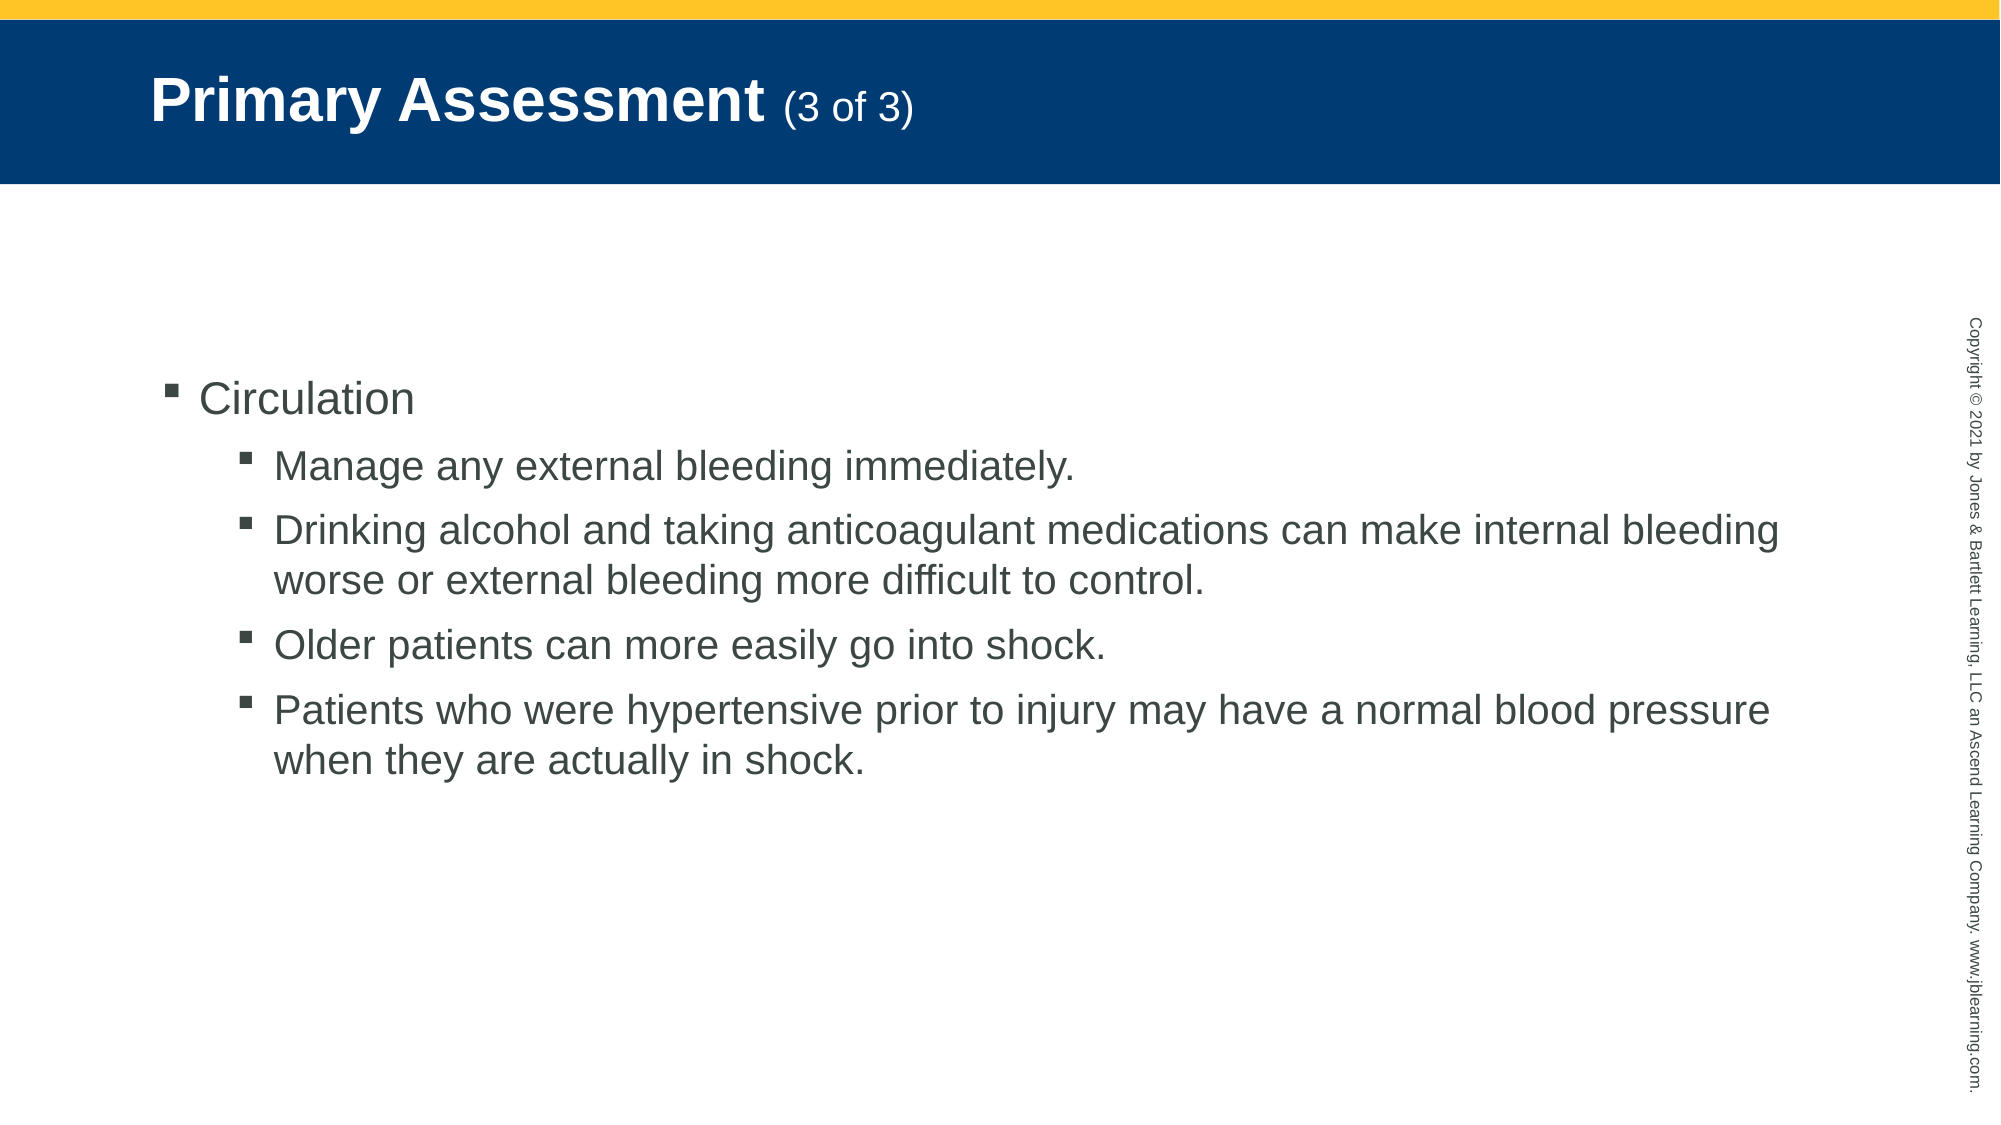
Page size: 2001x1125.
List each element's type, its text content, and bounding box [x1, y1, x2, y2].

list Circulation Manage any external bleeding immediately. Drinking alcohol and taking anticoagulant medications can make internal bleeding worse or external bleeding more difficult to control. Older patients can more easily go into shock. Patients who were hypertensive prior to injury may have a normal blood pressure when they are actually in shock. [146, 361, 1859, 1016]
title Primary Assessment (3 of 3) [0, 19, 2000, 185]
